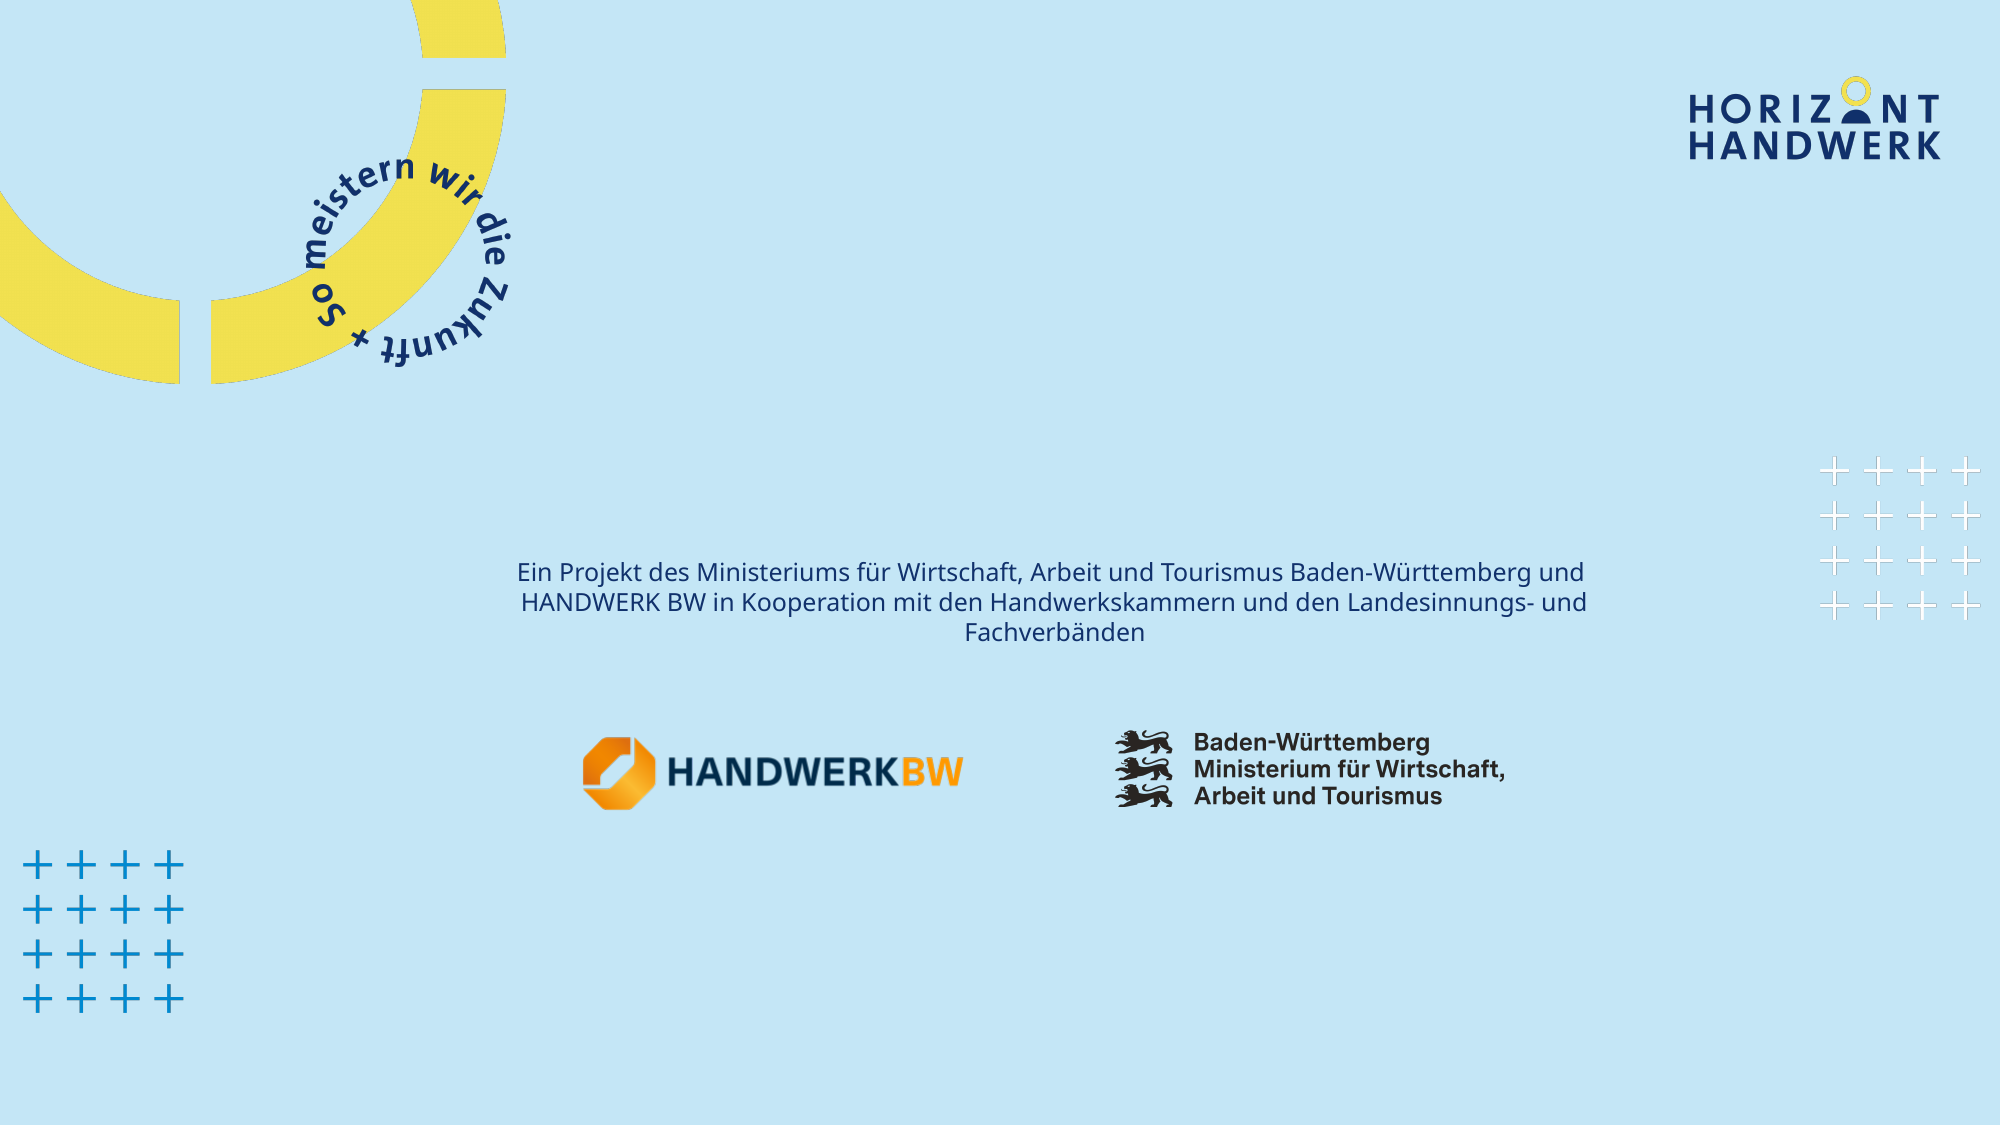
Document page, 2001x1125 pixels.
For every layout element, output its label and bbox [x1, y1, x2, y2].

picture [17, 844, 189, 1019]
picture [547, 701, 1000, 846]
picture [0, 0, 530, 384]
picture [1814, 450, 1986, 626]
picture [1115, 730, 1504, 807]
picture [1683, 73, 1945, 167]
